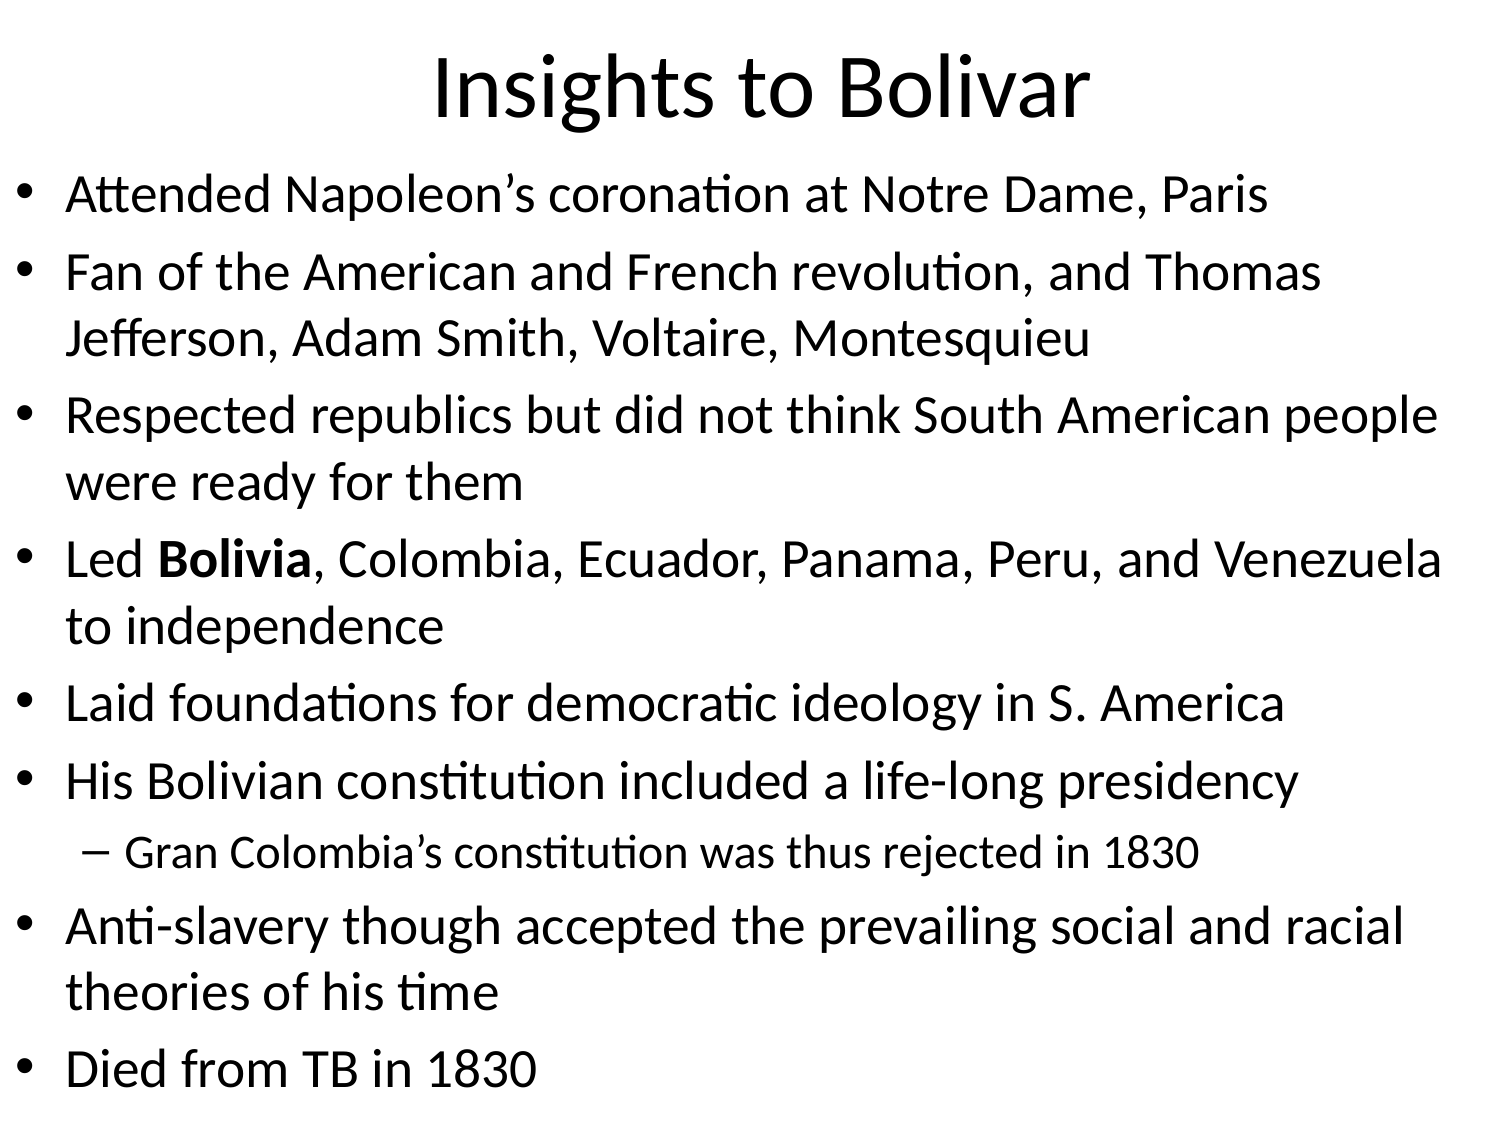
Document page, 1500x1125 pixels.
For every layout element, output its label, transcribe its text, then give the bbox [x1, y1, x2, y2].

title Insights to Bolivar [87, 0, 1438, 149]
list Attended Napoleon’s coronation at Notre Dame, Paris Fan of the American and French revolution, and Thomas Jefferson, Adam Smith, Voltaire, Montesquieu Respected republics but did not think South American people were ready for them Led Bolivia, Colombia, Ecuador, Panama, Peru, and Venezuela to independence Laid foundations for democratic ideology in S. America His Bolivian constitution included a life-long presidency Gran Colombia’s constitution was thus rejected in 1830 Anti-slavery though accepted the prevailing social and racial theories of his time Died from TB in 1830 [0, 149, 1500, 1125]
